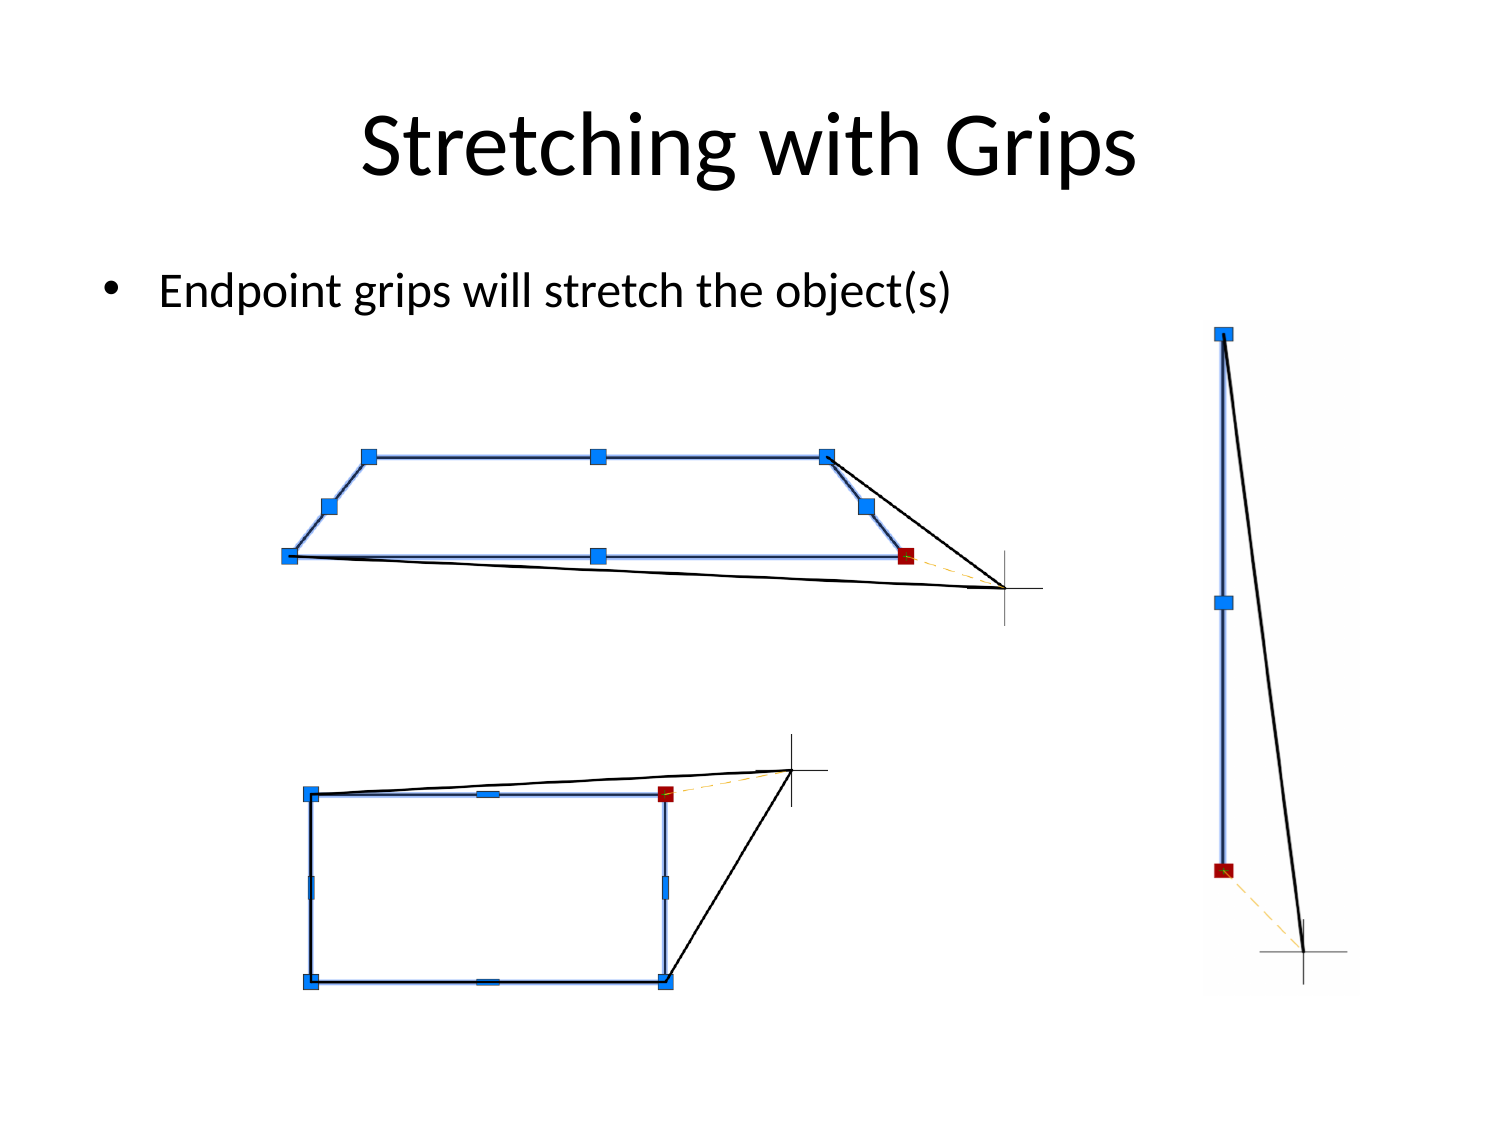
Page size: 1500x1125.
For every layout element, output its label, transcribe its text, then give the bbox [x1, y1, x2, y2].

list Endpoint grips will stretch the object(s) [87, 249, 1313, 950]
picture [299, 730, 839, 994]
title Stretching with Grips [75, 45, 1425, 233]
picture [274, 321, 1500, 995]
